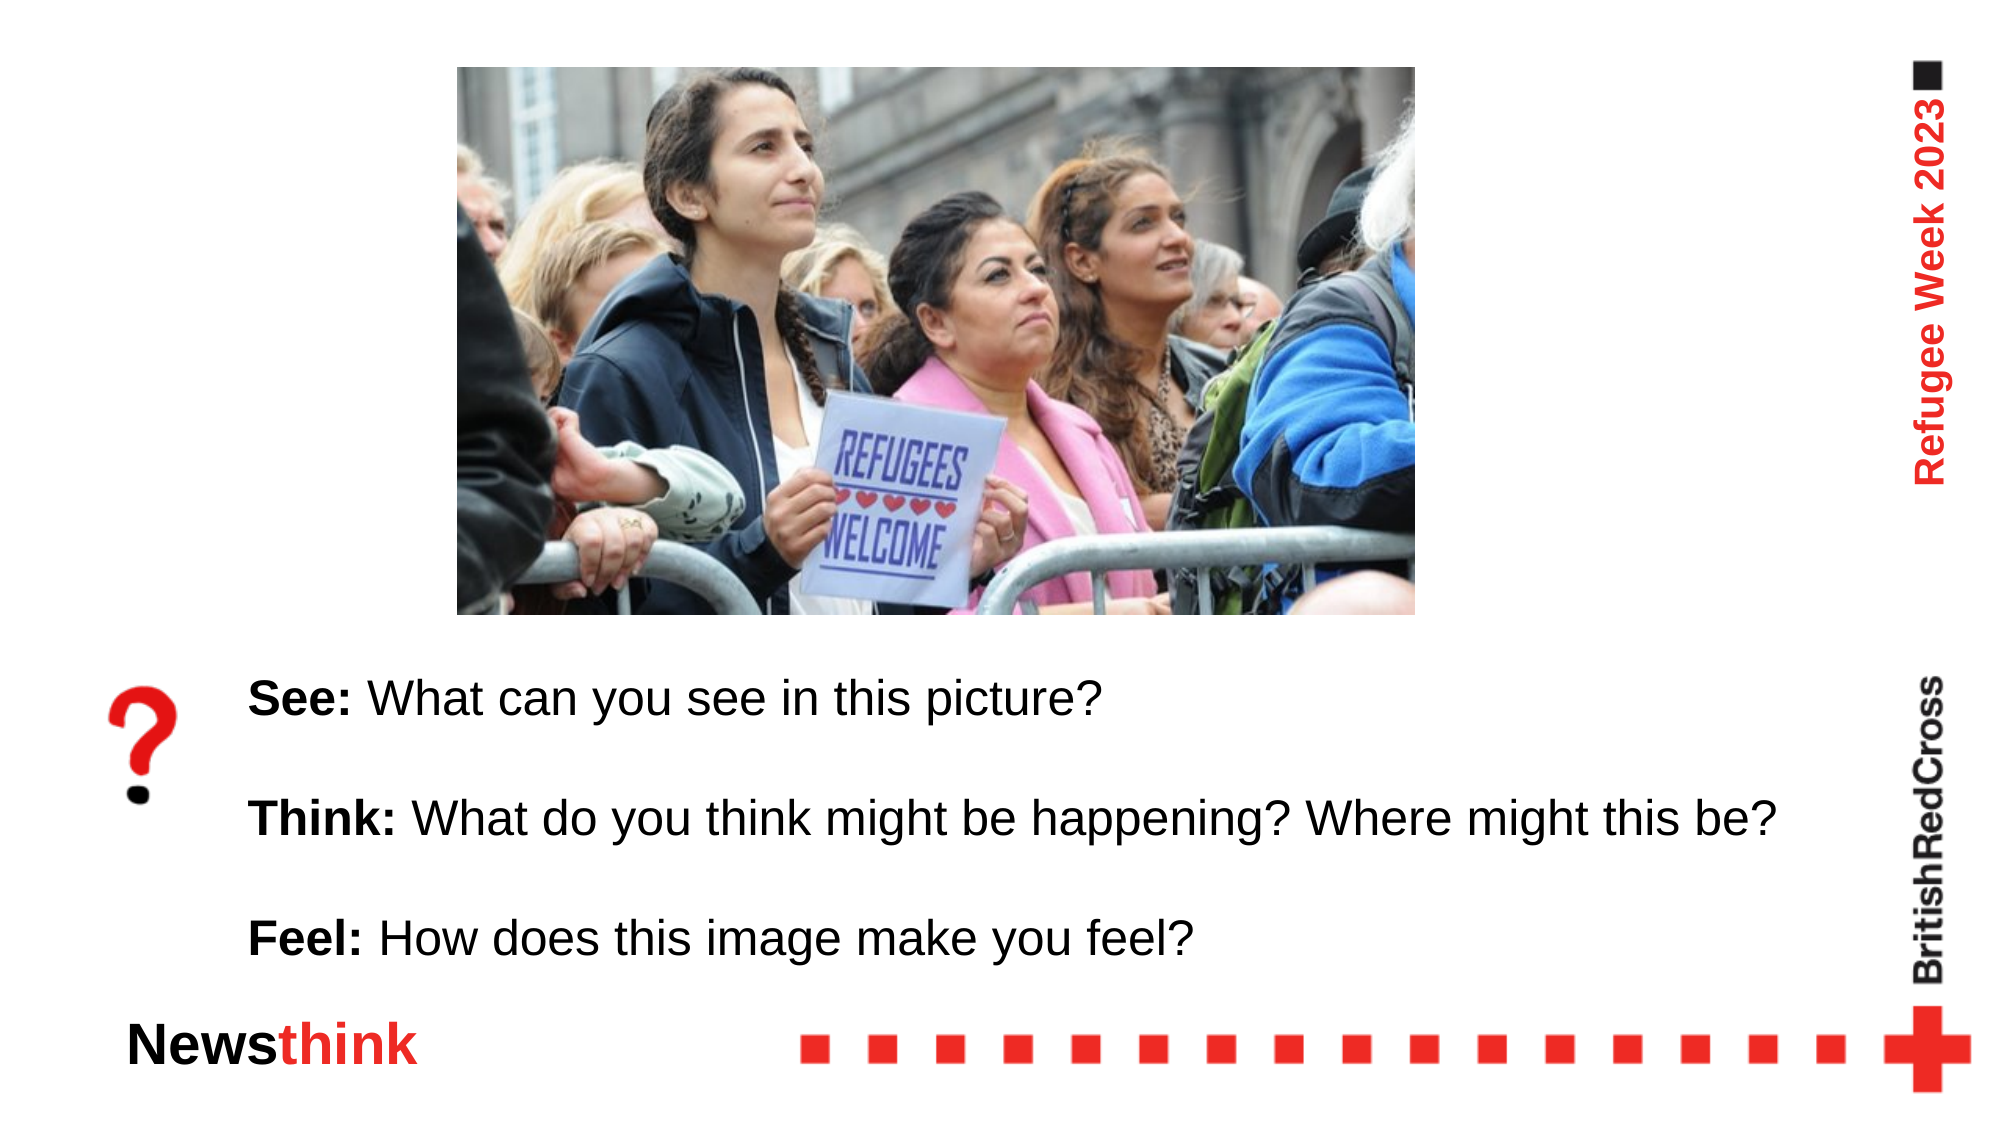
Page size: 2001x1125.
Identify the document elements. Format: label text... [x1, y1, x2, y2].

picture [69, 672, 217, 818]
picture [457, 20, 1998, 1122]
text_box See: What can you see in this picture? ​ Think: What do you think might be happening? Where might this be? ​ Feel: How does this image make you feel? [232, 658, 1844, 974]
text_box Newsthink [111, 998, 434, 1084]
text_box Refugee Week 2023 [1894, 83, 1960, 503]
